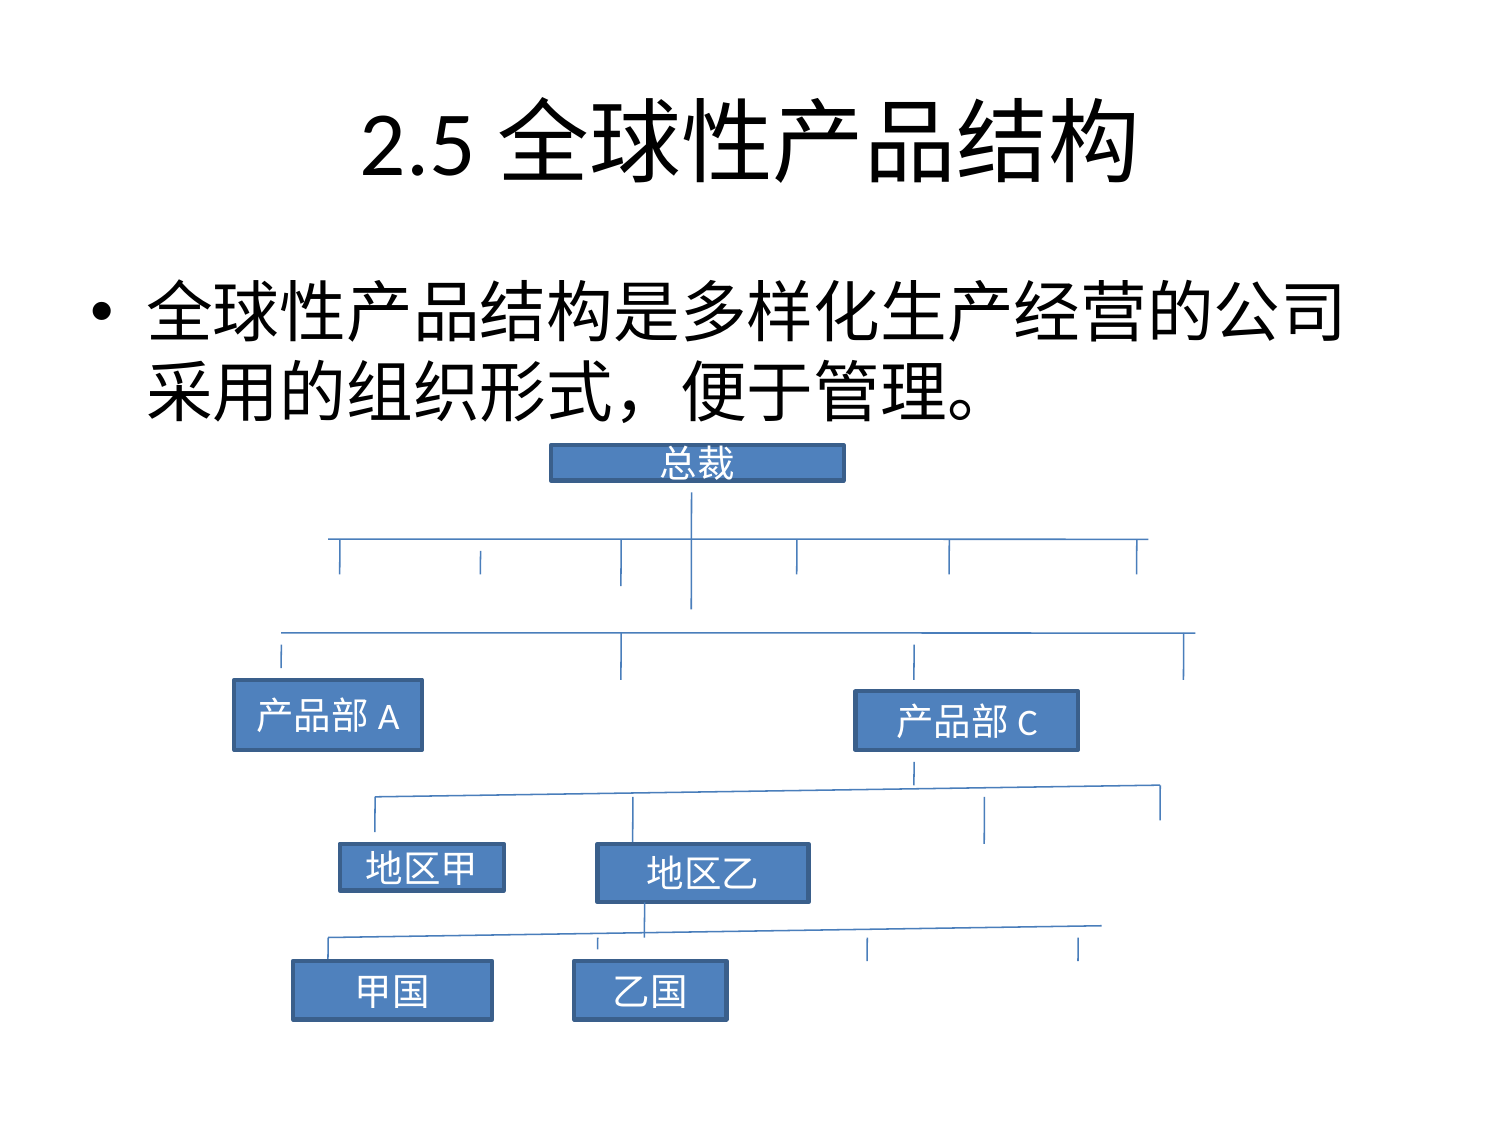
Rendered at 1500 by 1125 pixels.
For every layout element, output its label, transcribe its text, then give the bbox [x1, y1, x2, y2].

text_box 产品部C [853, 689, 1080, 752]
text_box 总裁 [549, 443, 846, 483]
list 全球性产品结构是多样化生产经营的公司采用的组织形式，便于管理。 [75, 262, 1425, 1005]
text_box 乙国 [572, 959, 729, 1022]
text_box 甲国 [291, 959, 494, 1022]
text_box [374, 784, 1161, 797]
title 2.5全球性产品结构 [75, 45, 1425, 233]
text_box 产品部A [232, 678, 424, 752]
text_box 地区甲 [338, 842, 506, 893]
text_box 地区乙 [595, 842, 811, 904]
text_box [327, 925, 1102, 938]
